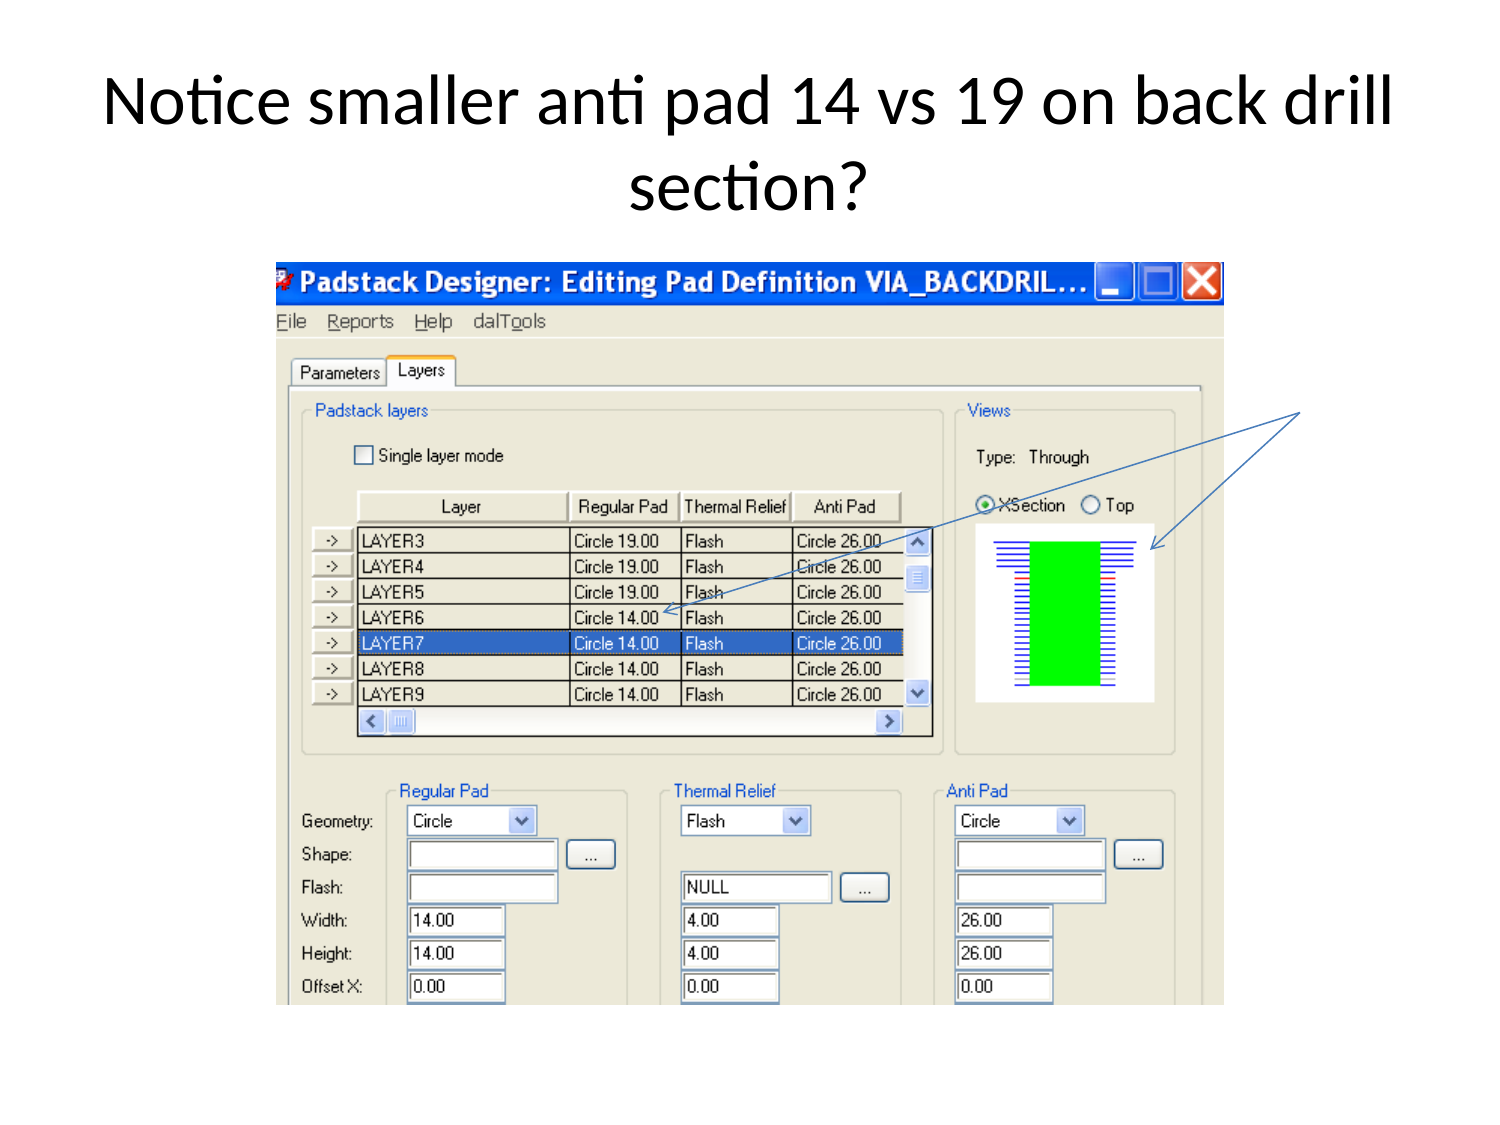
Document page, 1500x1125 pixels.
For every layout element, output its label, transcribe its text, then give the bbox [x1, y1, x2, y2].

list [276, 262, 1224, 1006]
title Notice smaller anti pad 14 vs 19 on back drill section? [75, 45, 1425, 233]
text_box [662, 412, 1301, 613]
